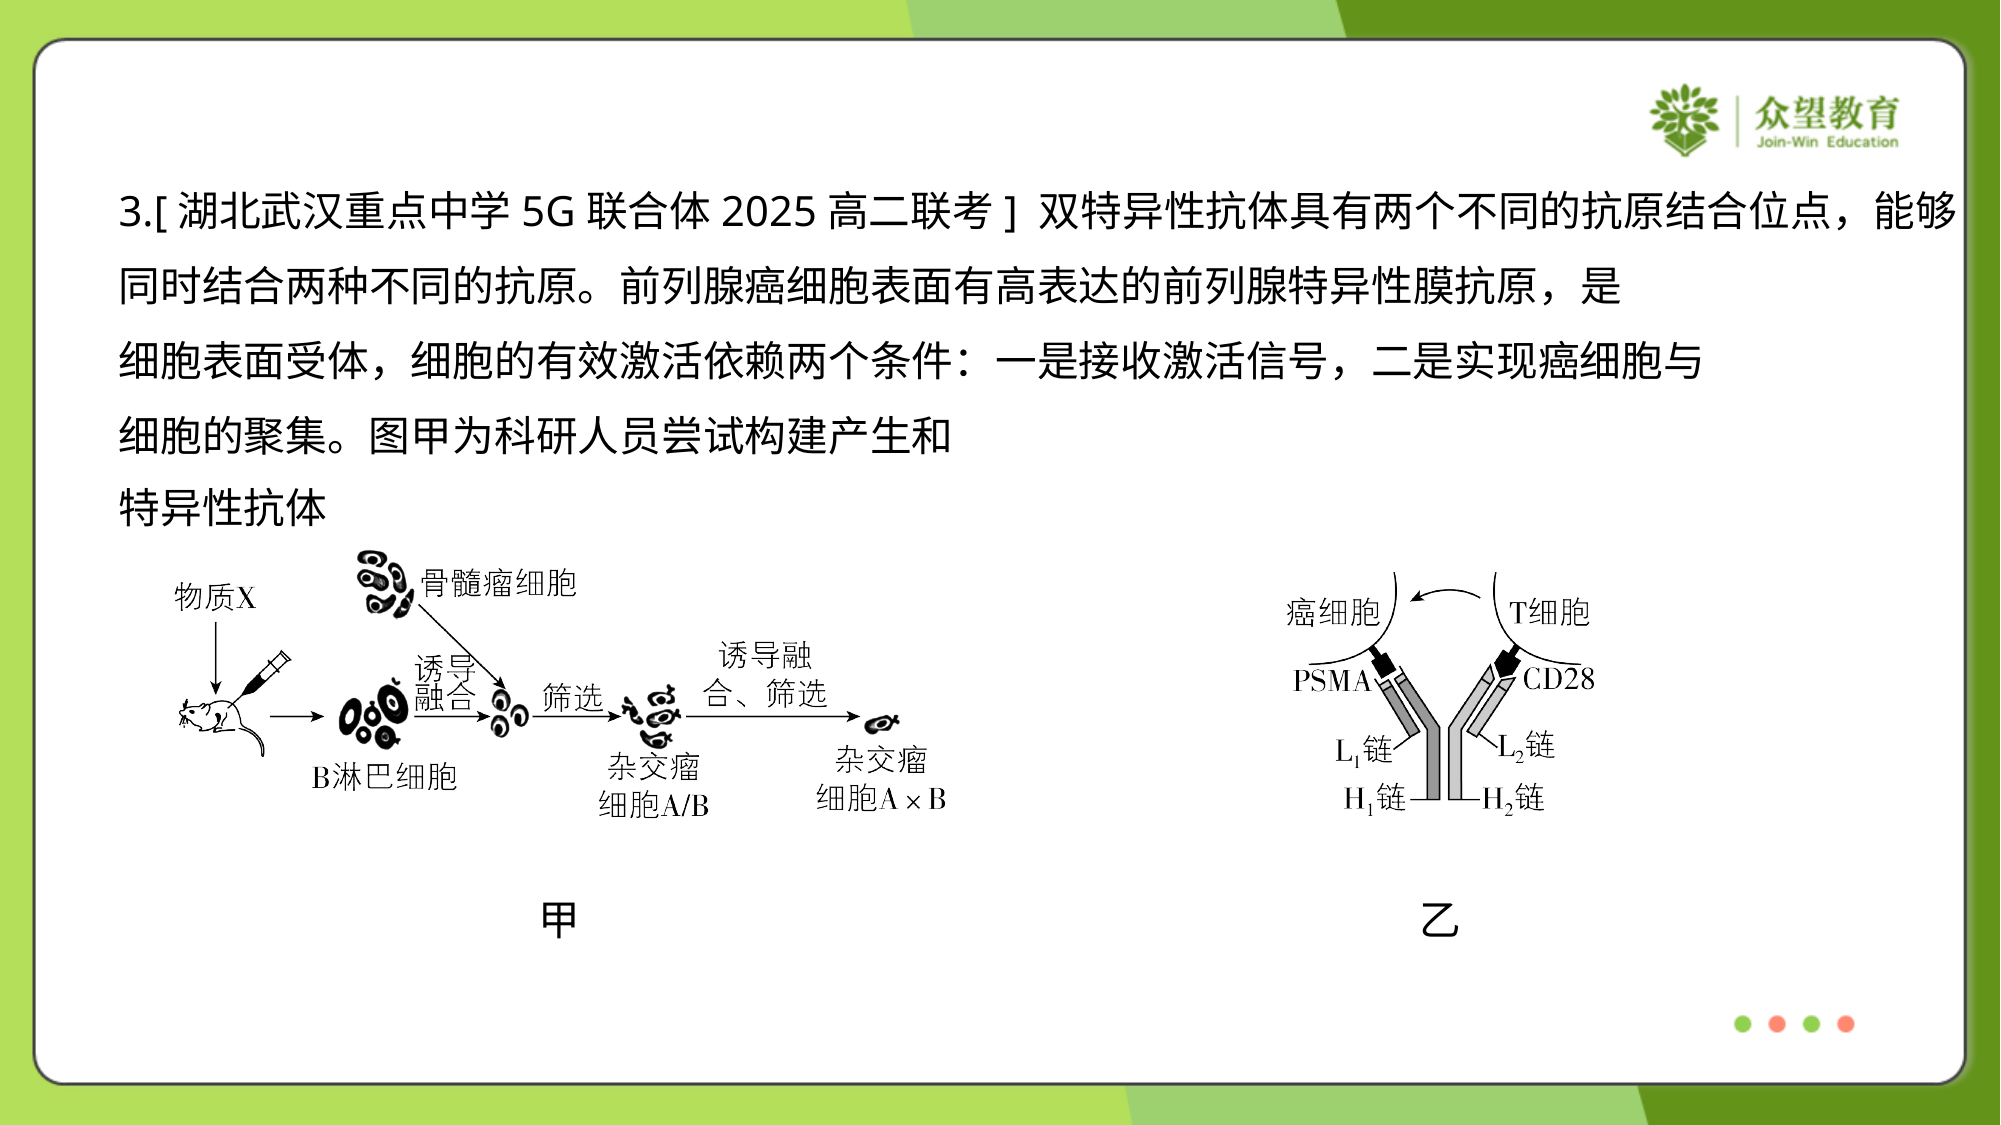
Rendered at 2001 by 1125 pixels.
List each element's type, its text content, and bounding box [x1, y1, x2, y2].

text_box 乙 [1415, 868, 1467, 1003]
picture [0, 0, 2000, 1125]
text_box 甲 [533, 868, 585, 1003]
